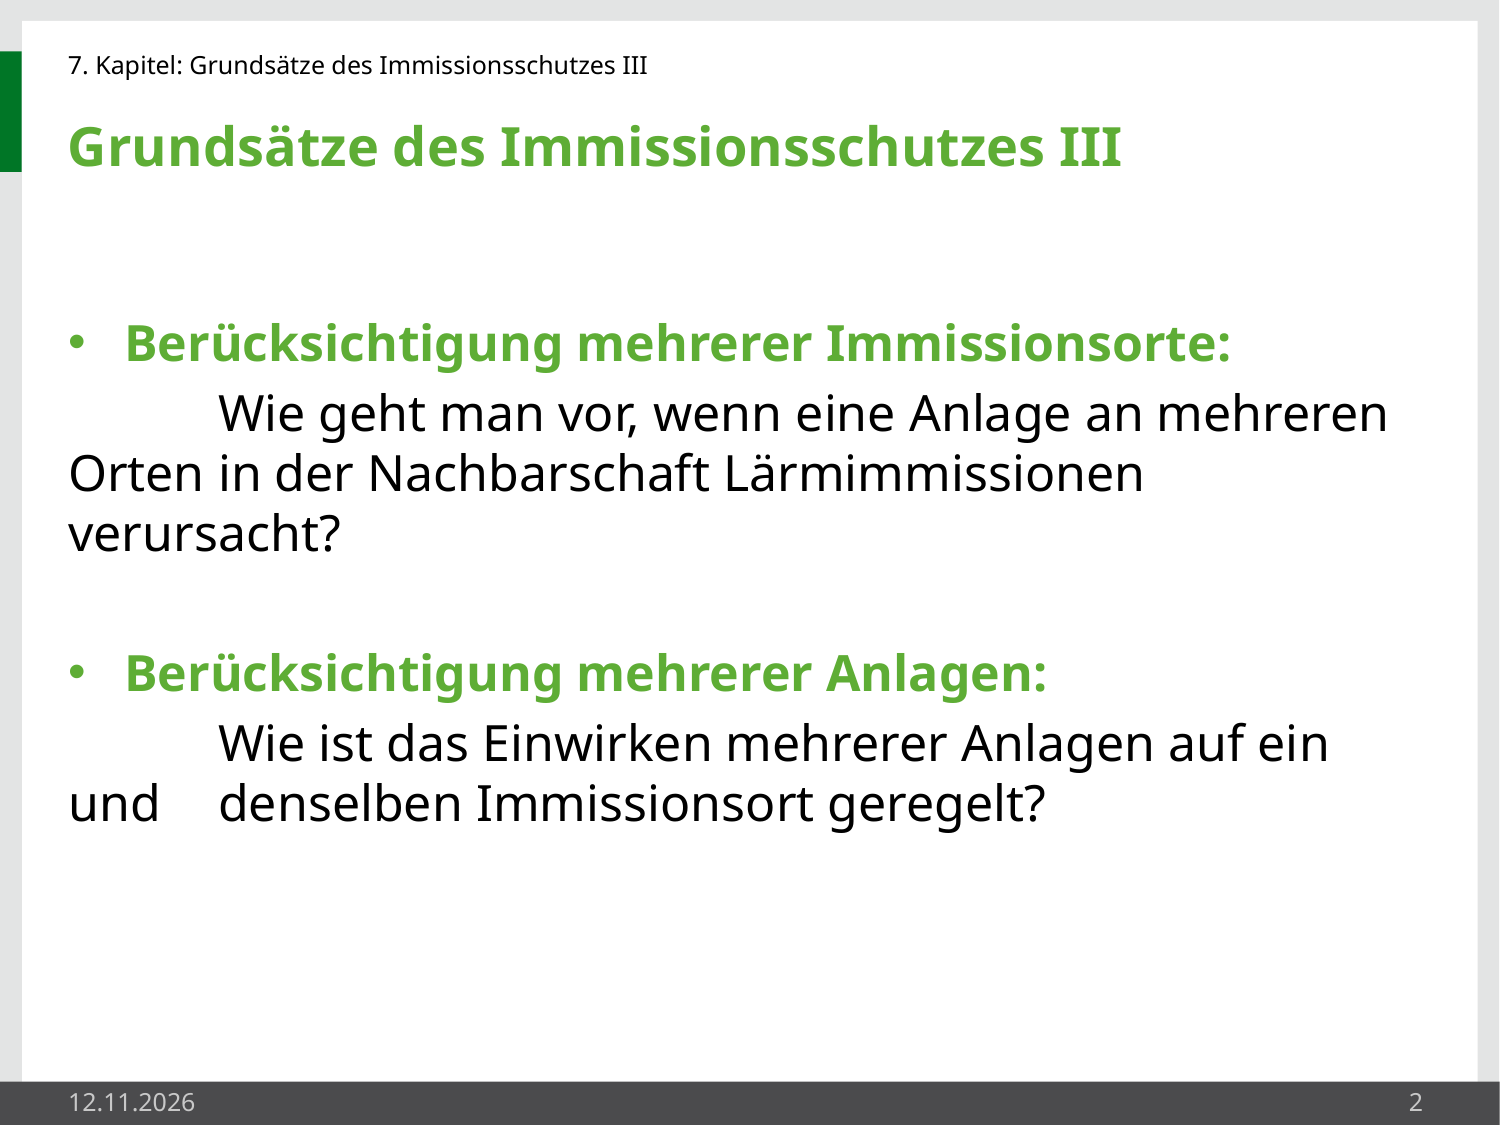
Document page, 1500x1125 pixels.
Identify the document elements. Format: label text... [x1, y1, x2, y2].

slide_number 2 [1331, 1082, 1423, 1125]
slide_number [68, 1082, 231, 1125]
list Berücksichtigung mehrerer Immissionsorte: Wie geht man vor, wenn eine Anlage an mehreren Orten in der Nachbarschaft Lärmimmissionen verursacht? Berücksichtigung mehrerer Anlagen: Wie ist das Einwirken mehrerer Anlagen auf ein und denselben Immissionsort geregelt? [68, 245, 1436, 906]
title Grundsätze des Immissionsschutzes III [67, 77, 1427, 178]
